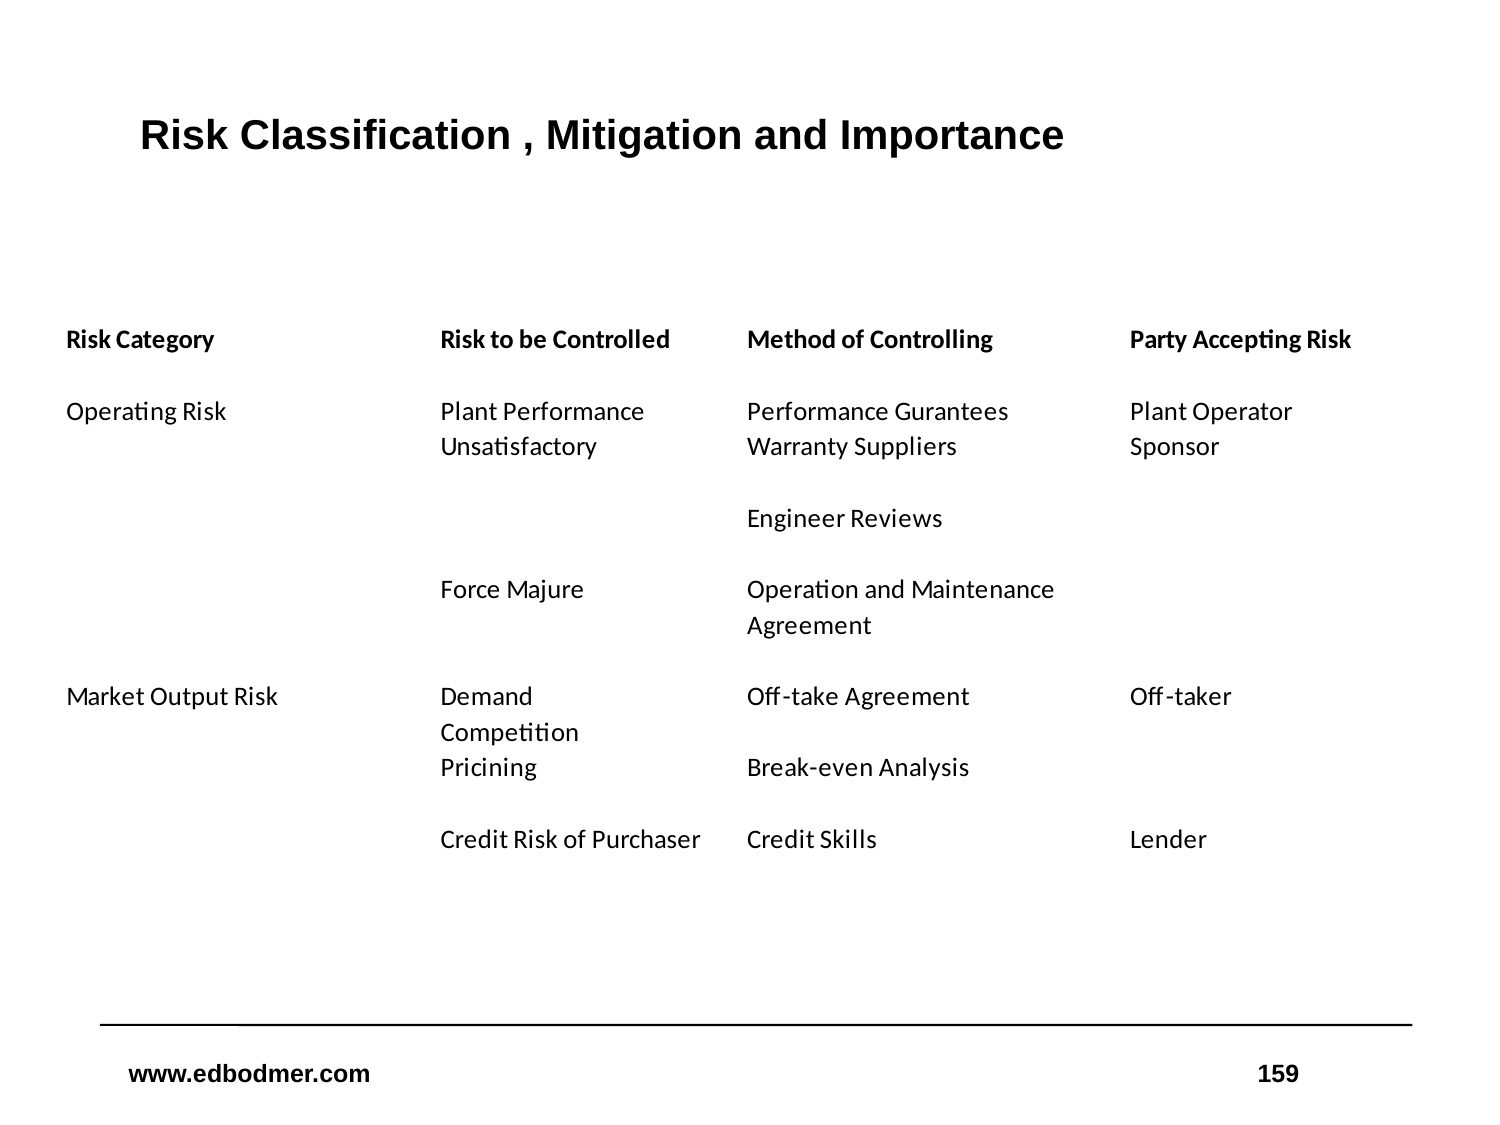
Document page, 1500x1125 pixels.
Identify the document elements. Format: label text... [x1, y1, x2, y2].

title Risk Classification , Mitigation and Importance [125, 99, 1288, 225]
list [60, 324, 1418, 899]
